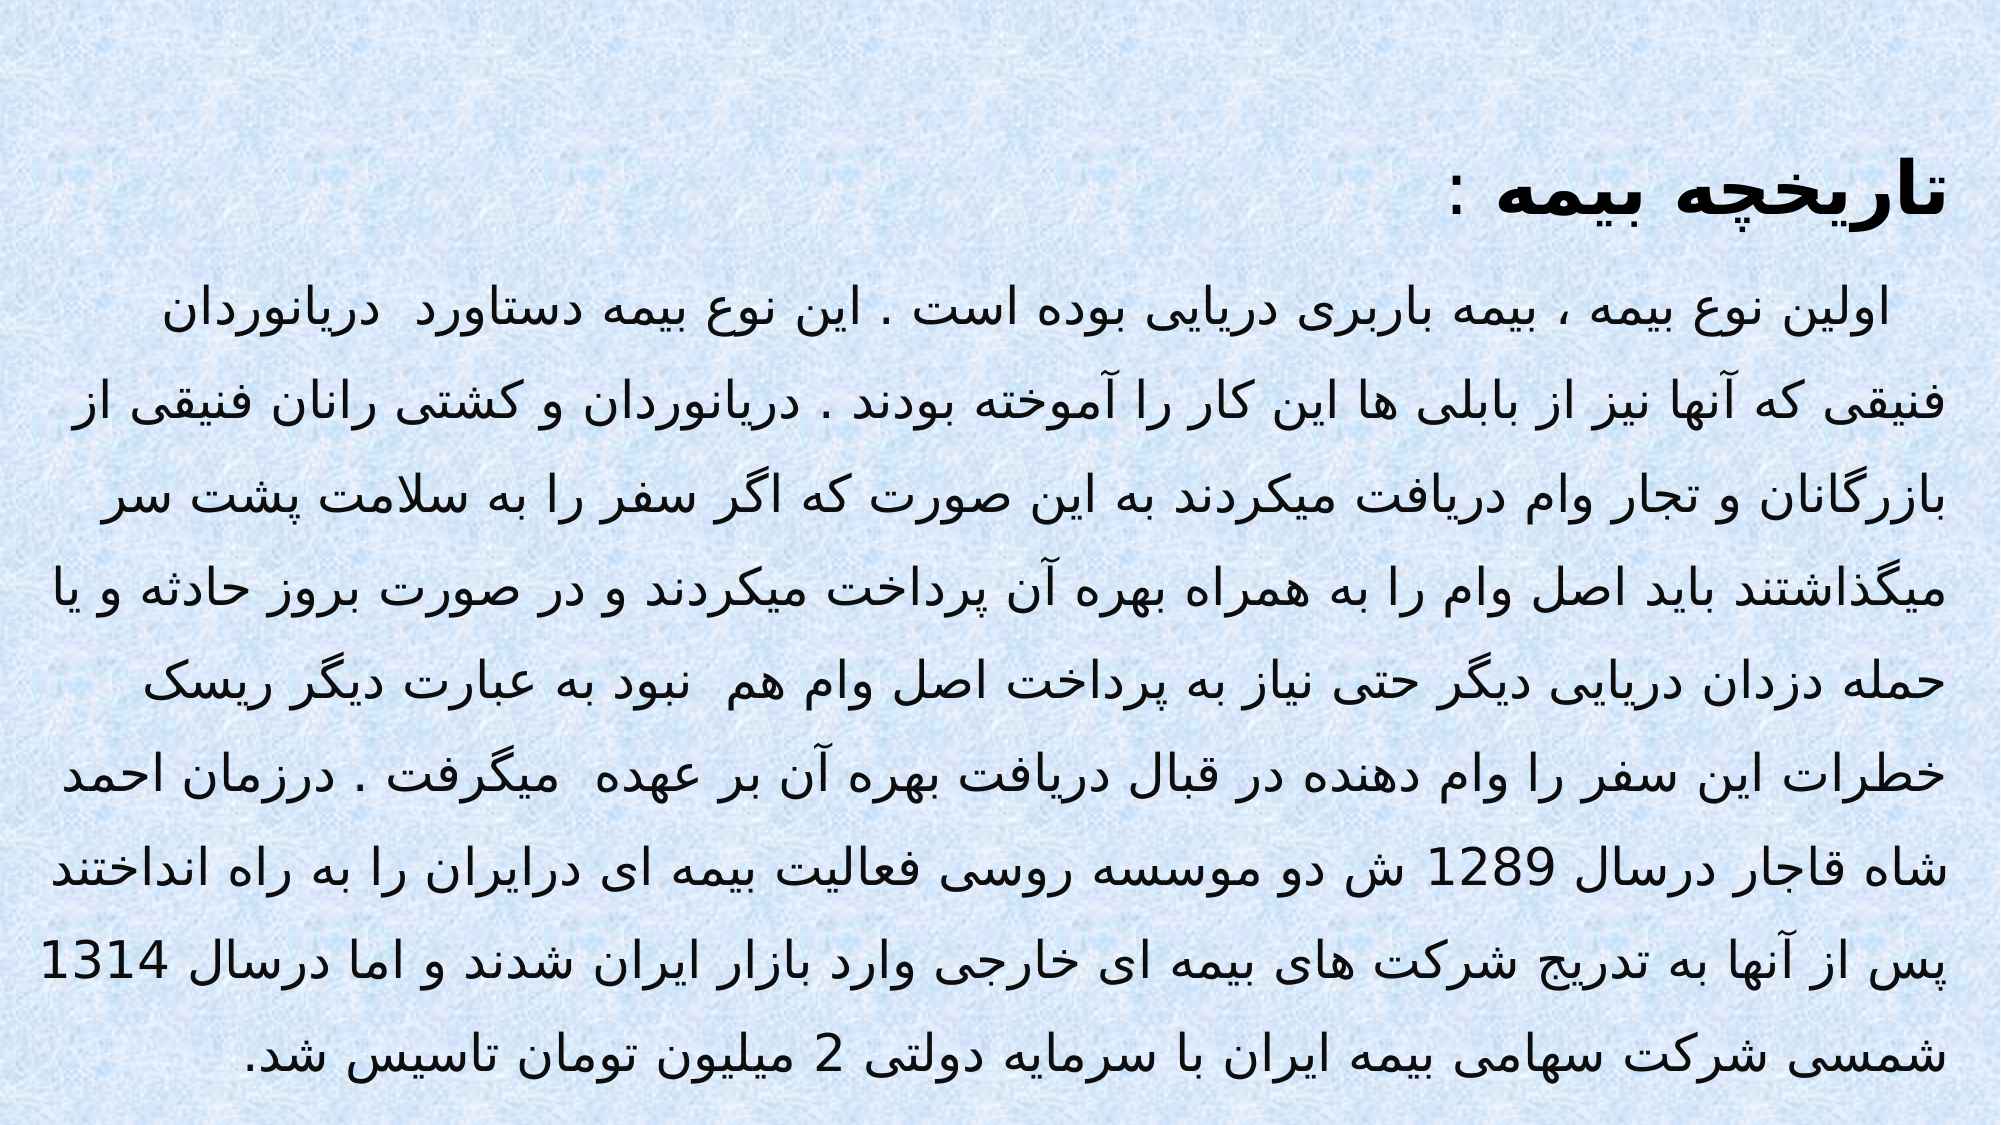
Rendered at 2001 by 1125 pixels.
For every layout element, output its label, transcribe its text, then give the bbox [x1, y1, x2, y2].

picture [0, 0, 2001, 1125]
title تاریخچه بیمه : اولین نوع بیمه ، بیمه باربری دریایی بوده است . این نوع بیمه دستاورد دریانوردان فنیقی که آنها نیز از بابلی ها این کار را آموخته بودند . دریانوردان و کشتی رانان فنیقی از بازرگانان و تجار وام دریافت میکردند به این صورت که اگر سفر را به سلامت پشت سر میگذاشتند باید اصل وام را به همراه بهره آن پرداخت میکردند و در صورت بروز حادثه و یا حمله دزدان دریایی دیگر حتی نیاز به پرداخت اصل وام هم نبود به عبارت دیگر ریسک خطرات این سفر را وام دهنده در قبال دریافت بهره آن بر عهده میگرفت . درزمان احمد شاه قاجار درسال 1289 ش دو موسسه روسی فعالیت بیمه ای درایران را به راه انداختند پس از آنها به تدریج شرکت های بیمه ای خارجی وارد بازار ایران شدند و اما درسال 1314 شمسی شرکت سهامی بیمه ایران با سرمایه دولتی 2 میلیون تومان تاسیس شد. [23, 18, 1966, 1090]
